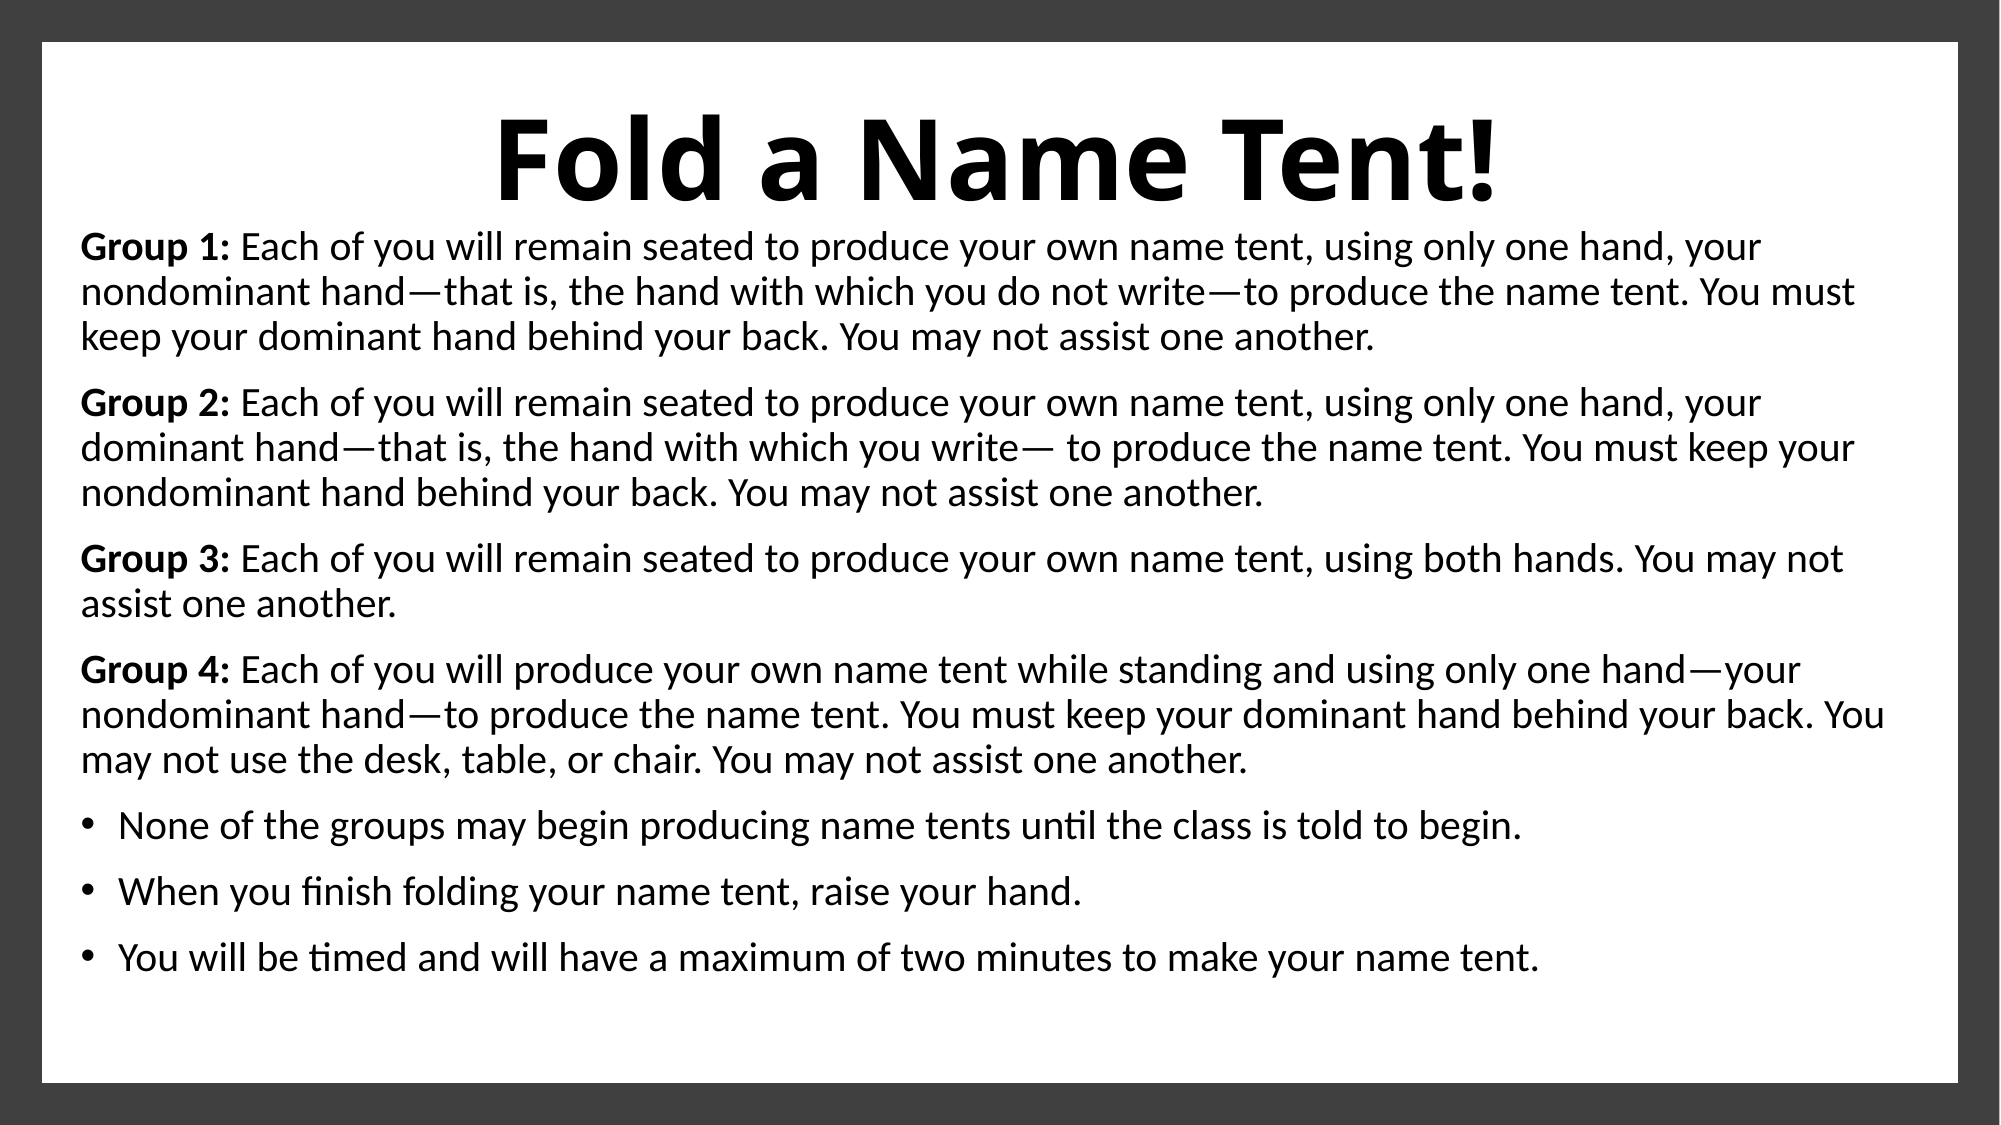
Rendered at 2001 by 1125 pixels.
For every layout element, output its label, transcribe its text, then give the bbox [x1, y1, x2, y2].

text_box [52, 51, 1948, 1073]
text_box [0, 0, 2000, 1125]
title Fold a Name Tent! [147, 55, 1873, 216]
list Group 1: Each of you will remain seated to produce your own name tent, using only one hand, your nondominant hand—that is, the hand with which you do not write—to produce the name tent. You must keep your dominant hand behind your back. You may not assist one another. Group 2: Each of you will remain seated to produce your own name tent, using only one hand, your dominant hand—that is, the hand with which you write— to produce the name tent. You must keep your nondominant hand behind your back. You may not assist one another. Group 3: Each of you will remain seated to produce your own name tent, using both hands. You may not assist one another. Group 4: Each of you will produce your own name tent while standing and using only one hand—your nondominant hand—to produce the name tent. You must keep your dominant hand behind your back. You may not use the desk, table, or chair. You may not assist one another. None of the groups may begin producing name tents until the class is told to begin. When you finish folding your name tent, raise your hand. You will be timed and will have a maximum of two minutes to make your name tent. [65, 216, 1934, 1099]
